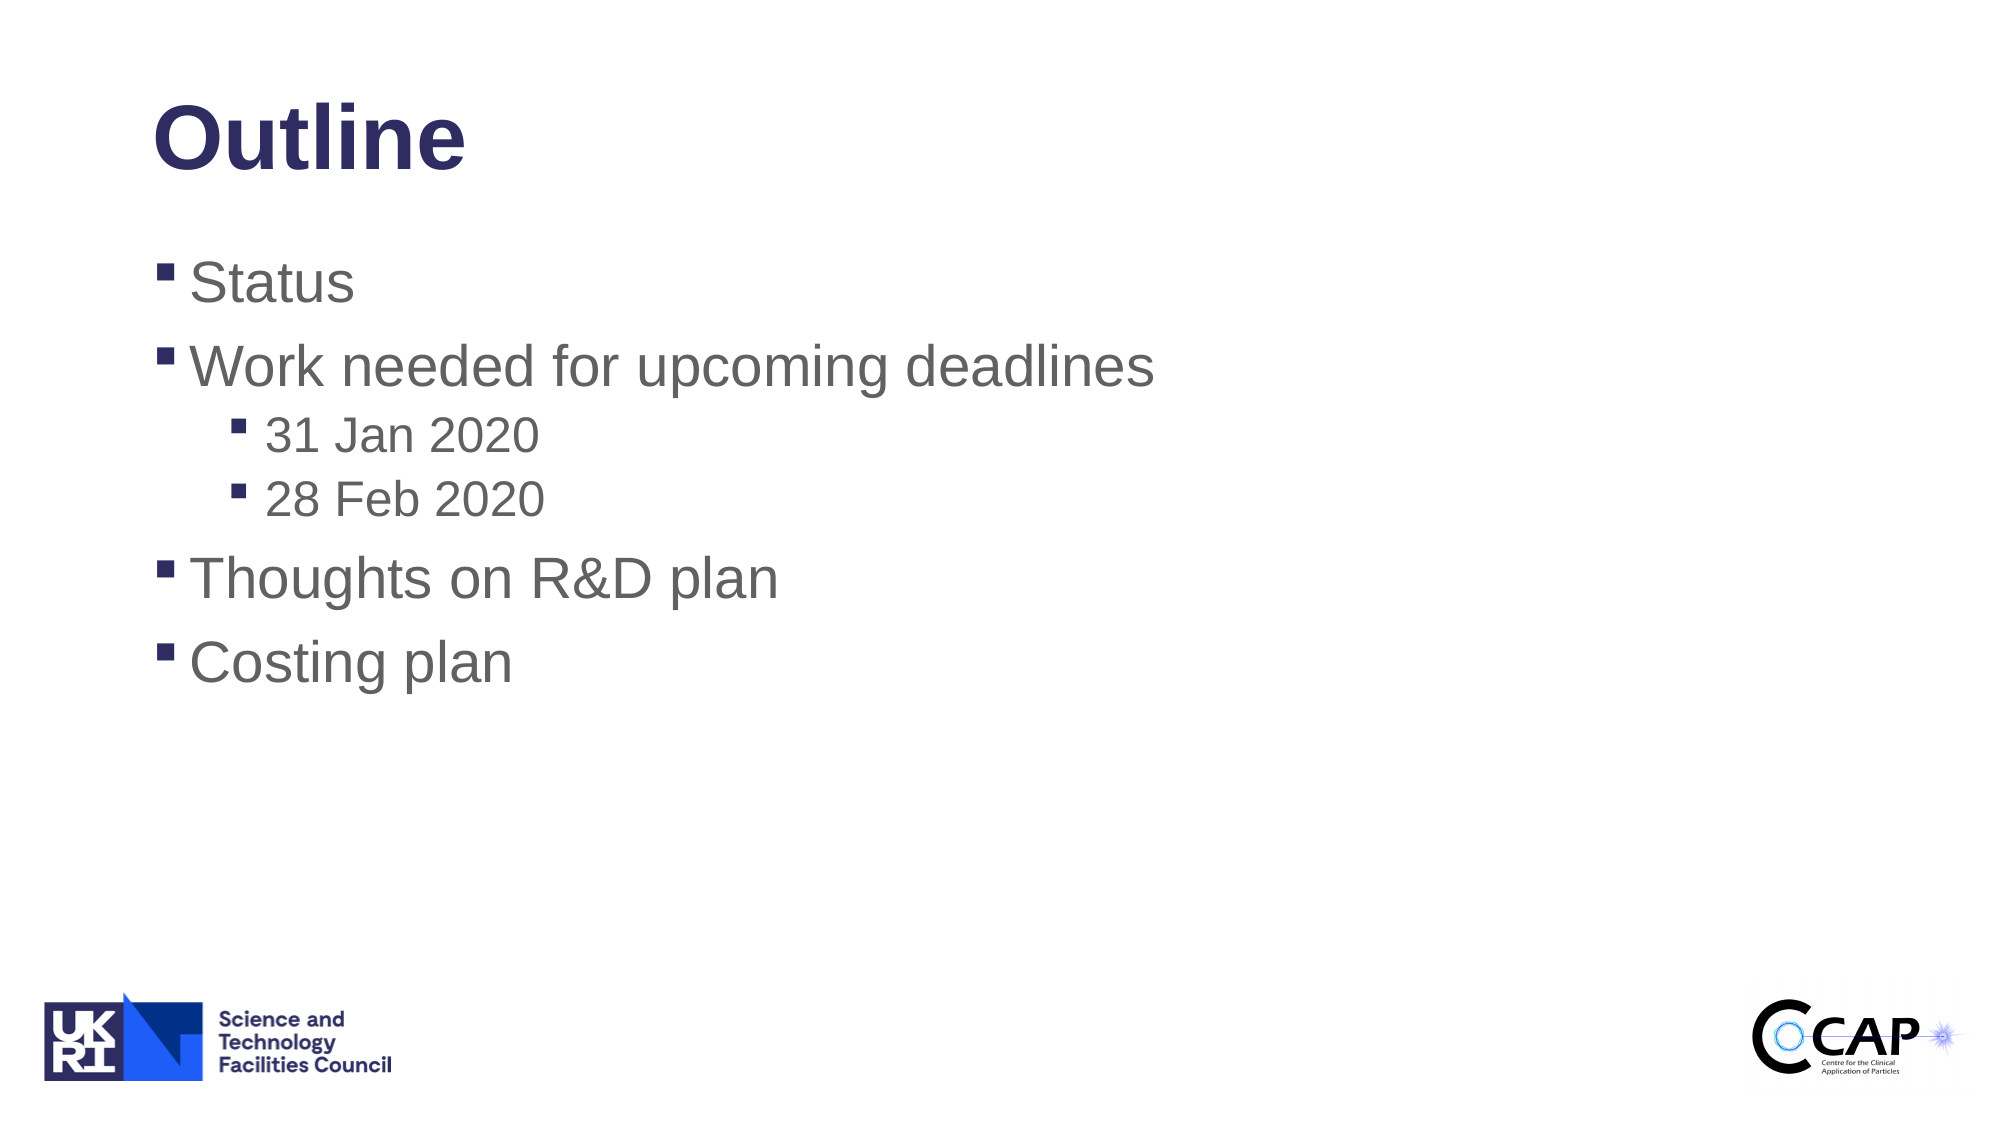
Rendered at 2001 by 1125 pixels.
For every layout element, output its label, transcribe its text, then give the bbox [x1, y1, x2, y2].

picture [1747, 981, 1978, 1092]
picture [44, 992, 391, 1081]
title Outline [137, 59, 1863, 219]
list Status Work needed for upcoming deadlines 31 Jan 2020 28 Feb 2020 Thoughts on R&D plan Costing plan [137, 244, 1863, 1014]
